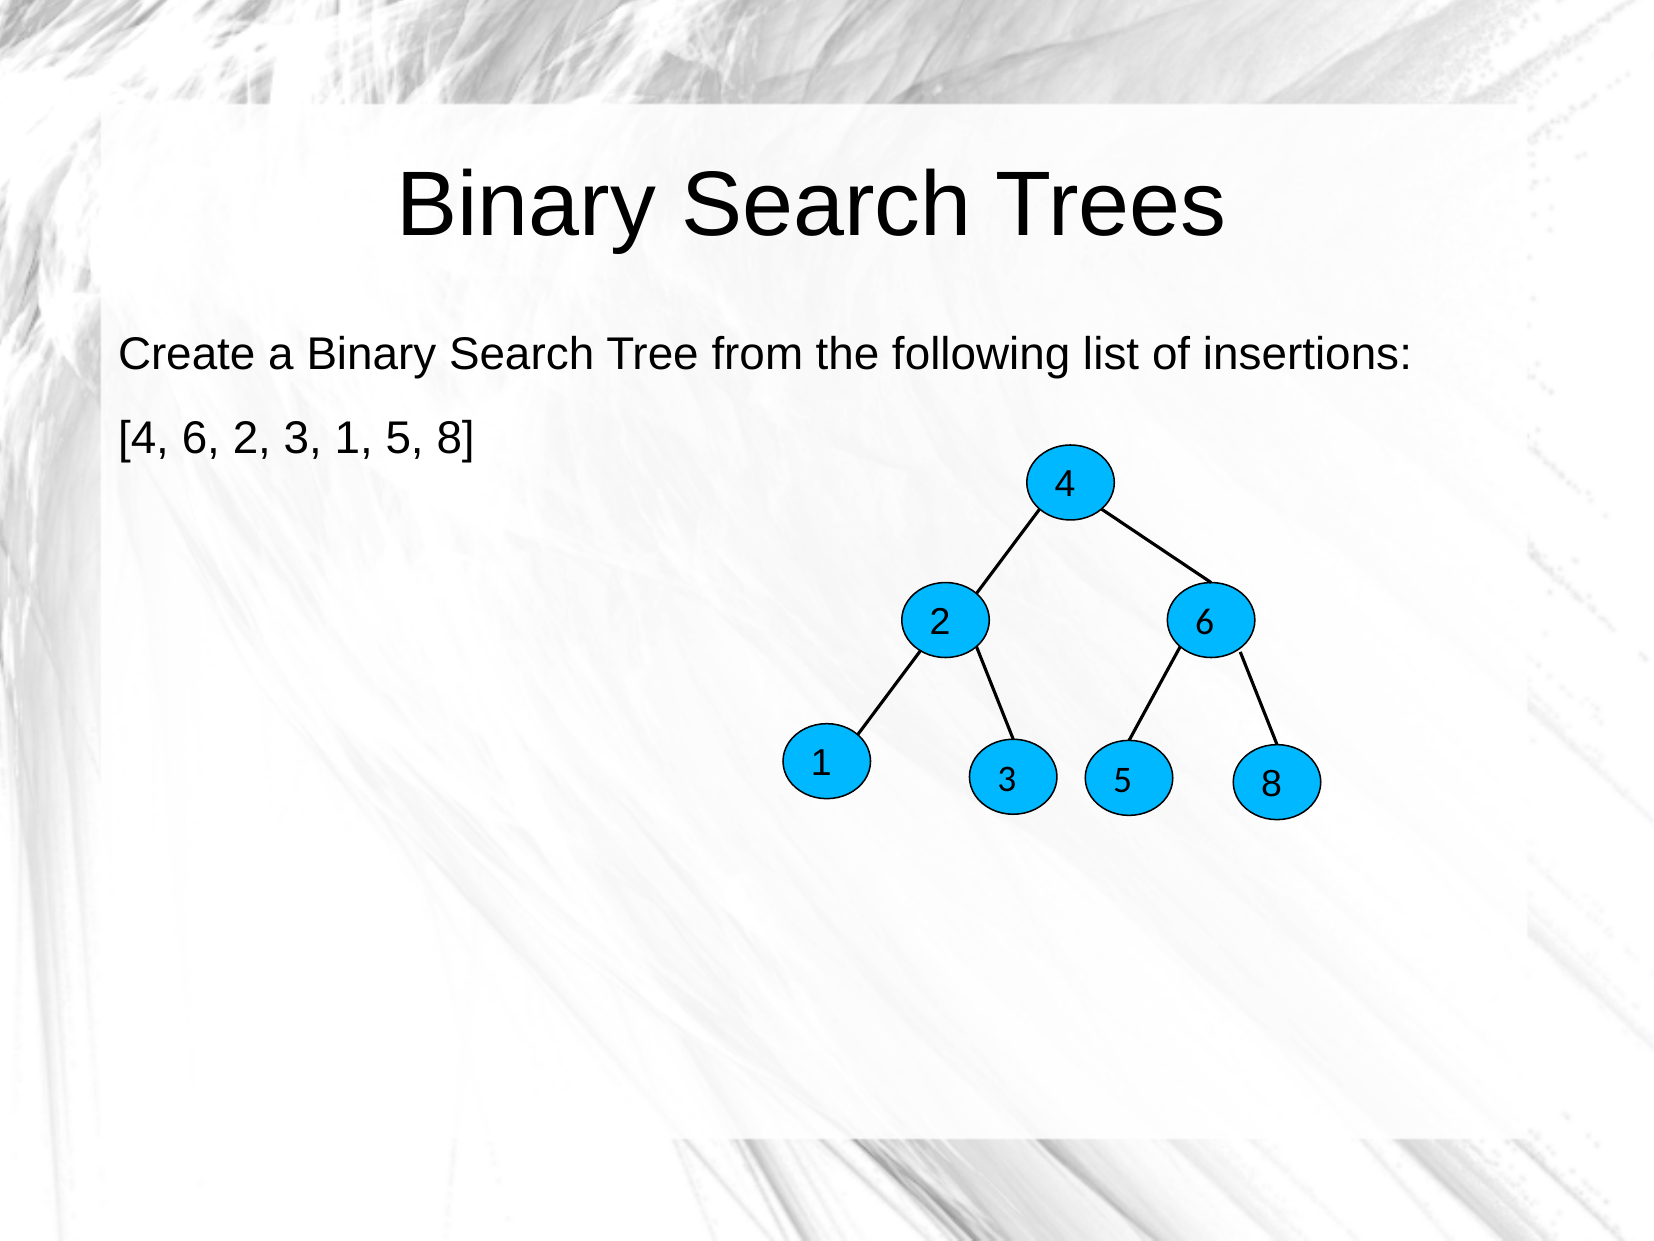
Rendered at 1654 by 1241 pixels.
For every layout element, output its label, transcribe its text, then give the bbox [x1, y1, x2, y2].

title Binary Search Trees [118, 93, 1506, 299]
list Create a Binary Search Tree from the following list of insertions: [4, 6, 2, 3, 1, 5, 8] [118, 319, 1571, 1109]
picture [0, 0, 1654, 1241]
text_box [782, 444, 1321, 820]
